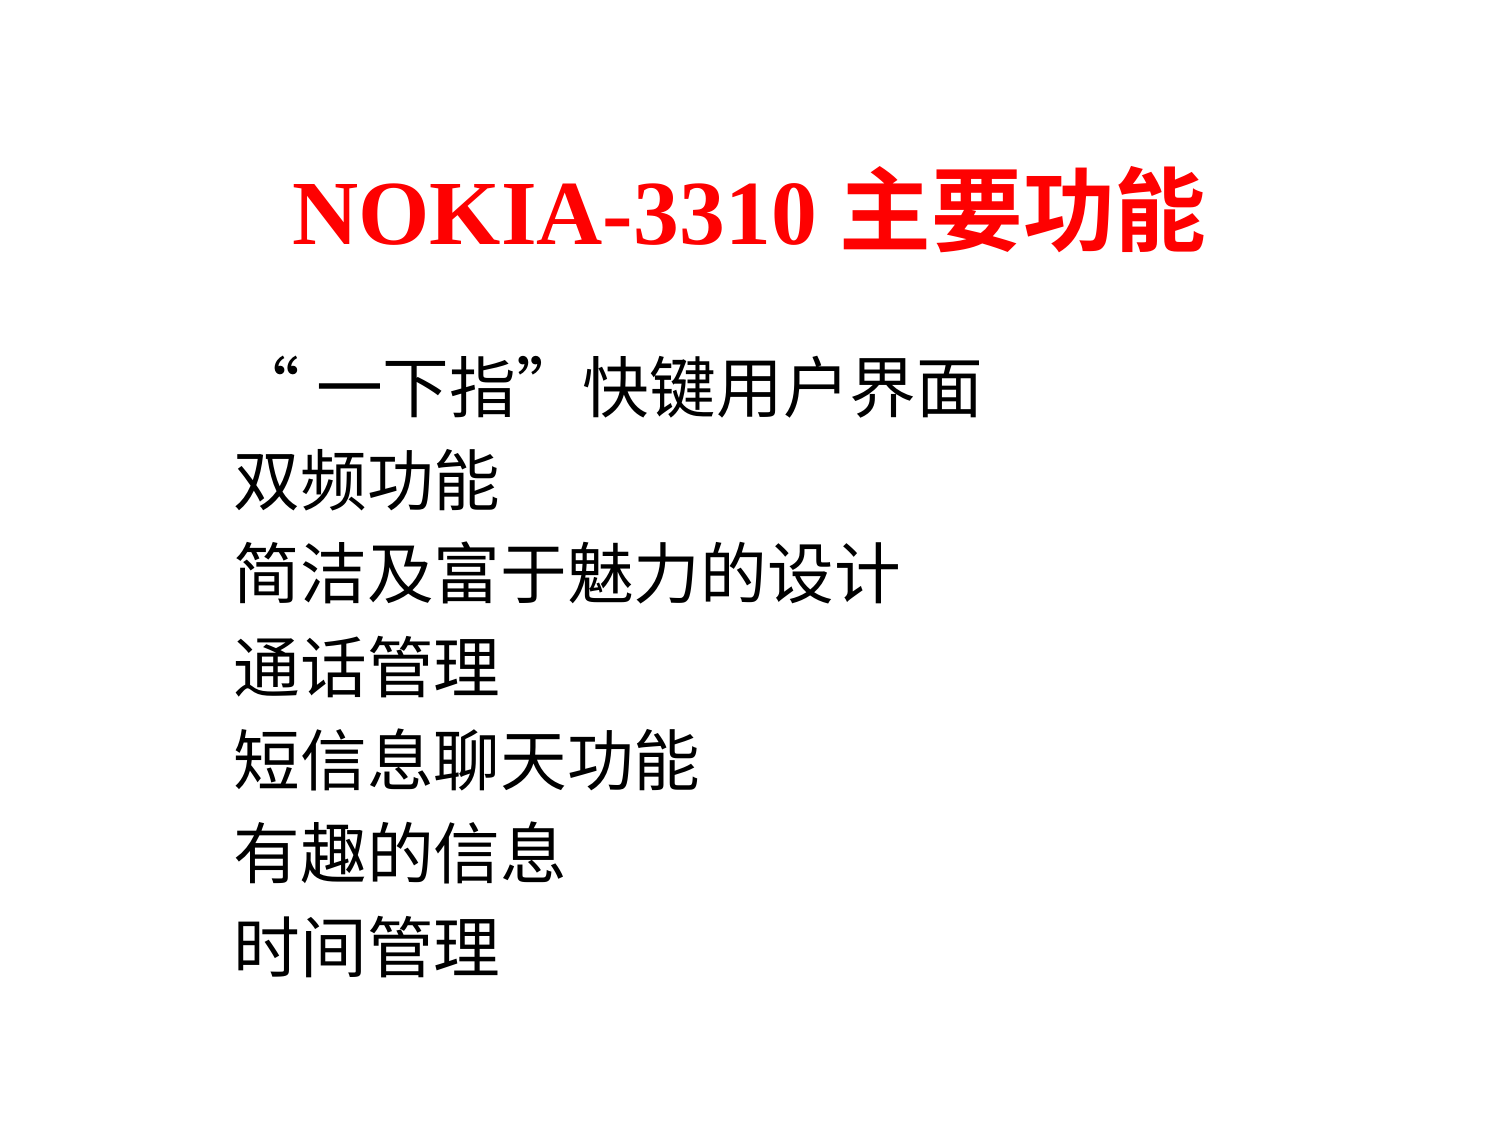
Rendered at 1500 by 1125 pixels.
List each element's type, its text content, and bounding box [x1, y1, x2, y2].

title NOKIA-3310主要功能 [112, 101, 1388, 315]
subtitle “一下指”快键用户界面 双频功能 简洁及富于魅力的设计 通话管理 短信息聊天功能 有趣的信息 时间管理 [218, 338, 1269, 1024]
